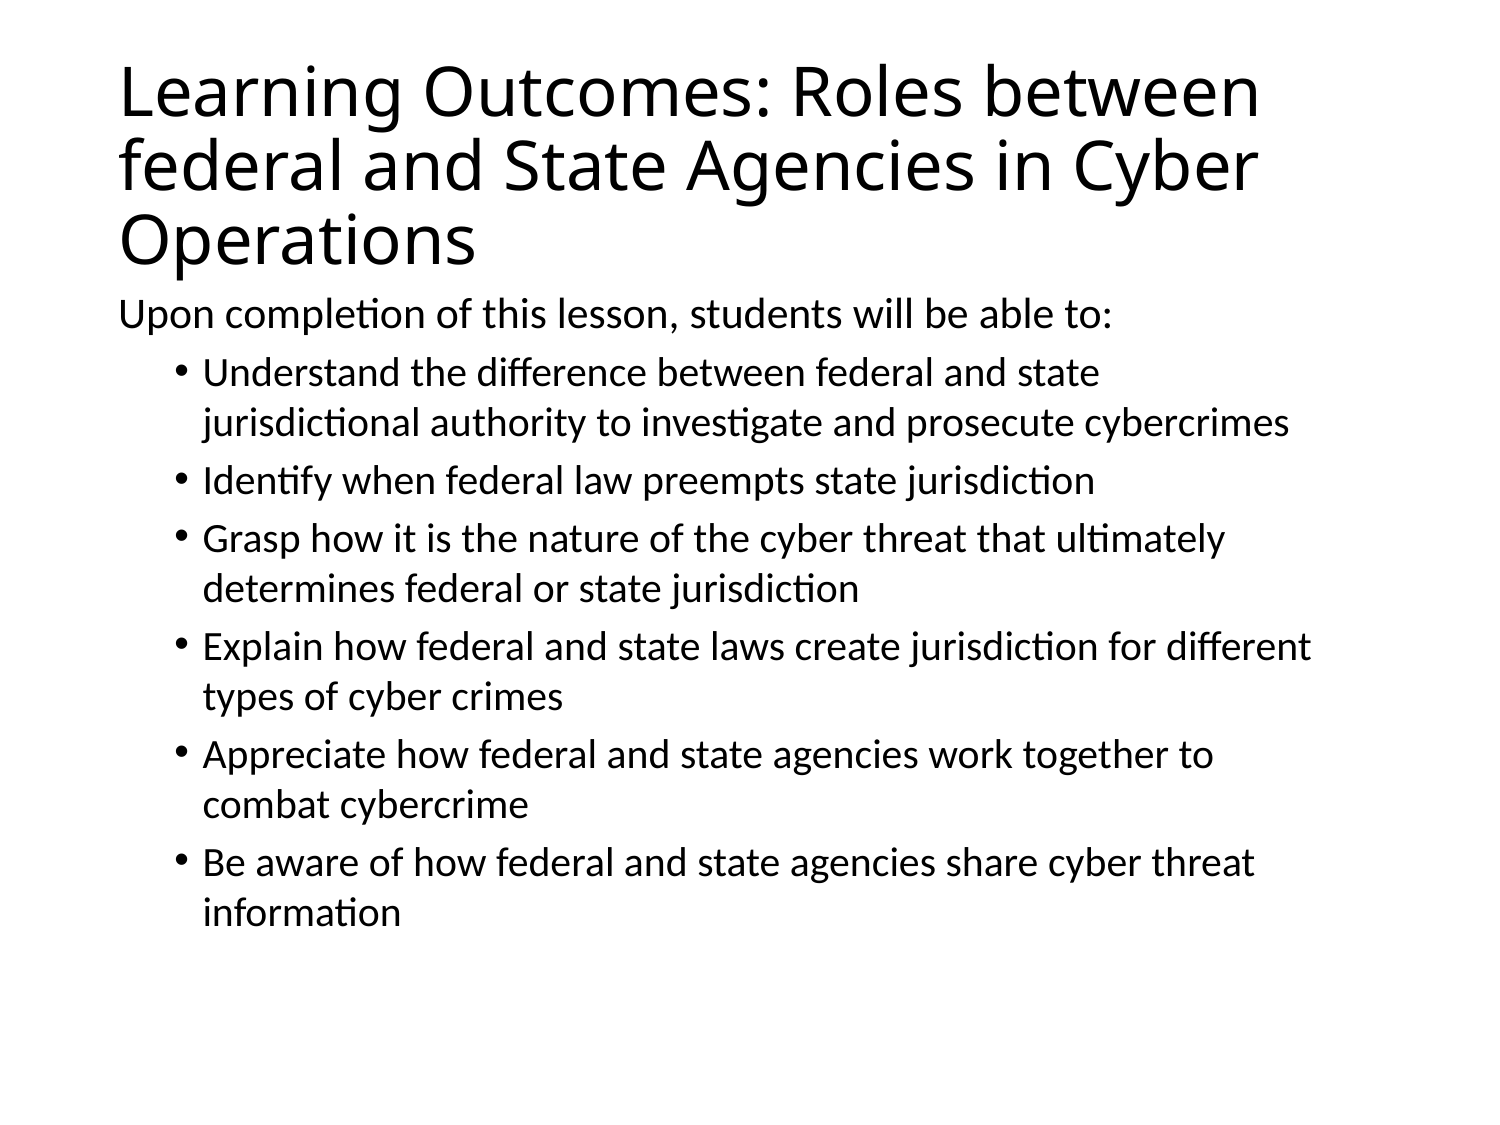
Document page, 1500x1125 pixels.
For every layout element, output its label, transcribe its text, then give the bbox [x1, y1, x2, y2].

list Upon completion of this lesson, students will be able to: Understand the difference between federal and state jurisdictional authority to investigate and prosecute cybercrimes Identify when federal law preempts state jurisdiction Grasp how it is the nature of the cyber threat that ultimately determines federal or state jurisdiction Explain how federal and state laws create jurisdiction for different types of cyber crimes Appreciate how federal and state agencies work together to combat cybercrime Be aware of how federal and state agencies share cyber threat information [102, 277, 1338, 992]
title Learning Outcomes: Roles between federal and State Agencies in Cyber Operations [102, 59, 1398, 278]
